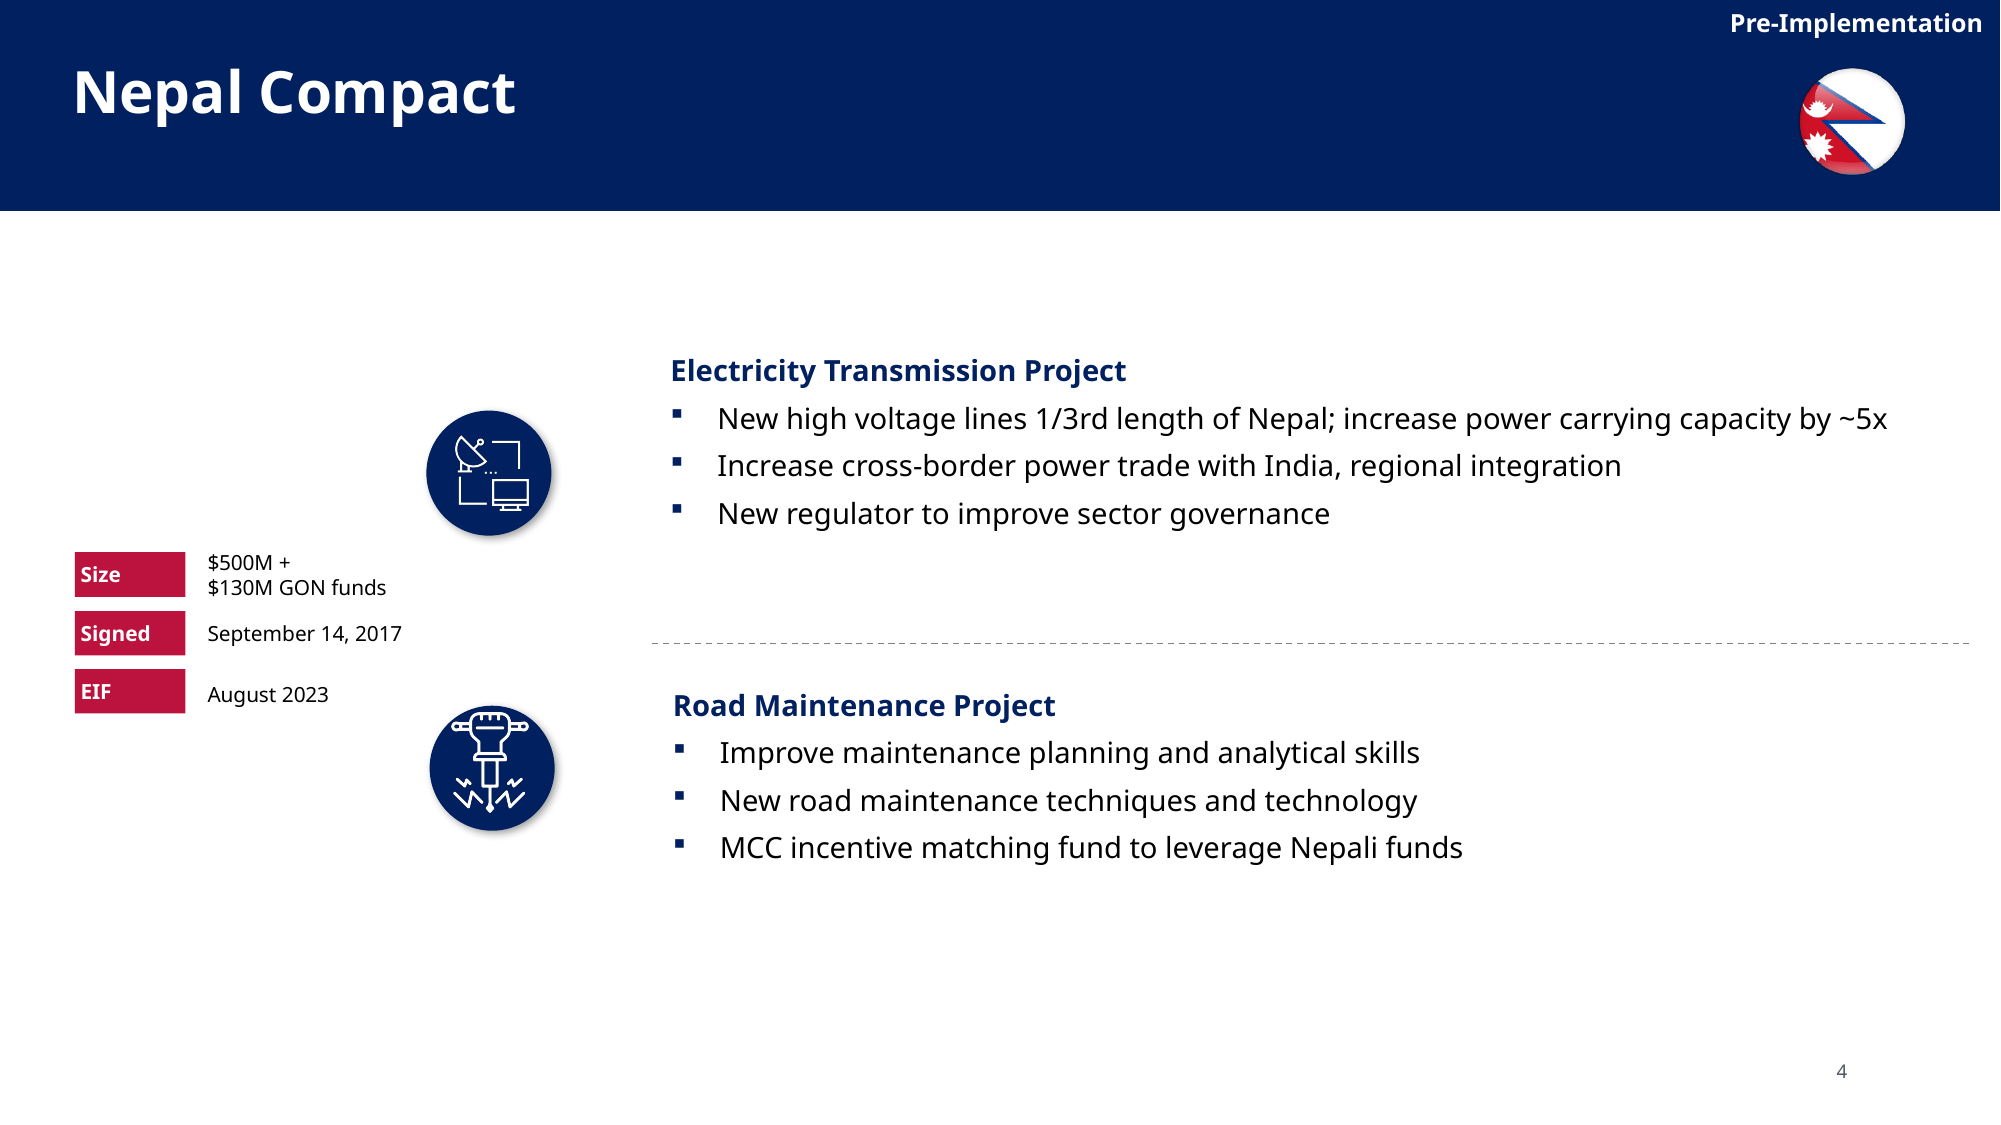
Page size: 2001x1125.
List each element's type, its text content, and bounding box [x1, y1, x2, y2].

text_box Road Maintenance Project Improve maintenance planning and analytical skills New road maintenance techniques and technology MCC incentive matching fund to leverage Nepali funds [672, 687, 1956, 865]
picture [1796, 65, 1908, 177]
picture [455, 435, 529, 511]
text_box Pre-Implementation [1714, 0, 2000, 45]
text_box [462, 704, 522, 712]
picture [451, 712, 529, 813]
text_box [425, 409, 553, 537]
text_box Signed [74, 611, 186, 656]
title Nepal Compact [72, 56, 1928, 194]
text_box Size [74, 552, 186, 597]
text_box September 14, 2017 [207, 614, 425, 653]
slide_number 4 [1412, 1042, 1863, 1103]
text_box Electricity Transmission Project New high voltage lines 1/3rd length of Nepal; increase power carrying capacity by ~5x Increase cross-border power trade with India, regional integration New regulator to improve sector governance [670, 352, 1954, 531]
text_box $500M + $130M GON funds [207, 552, 425, 597]
text_box EIF [74, 669, 186, 714]
text_box [428, 716, 556, 832]
text_box August 2023 [207, 675, 425, 714]
